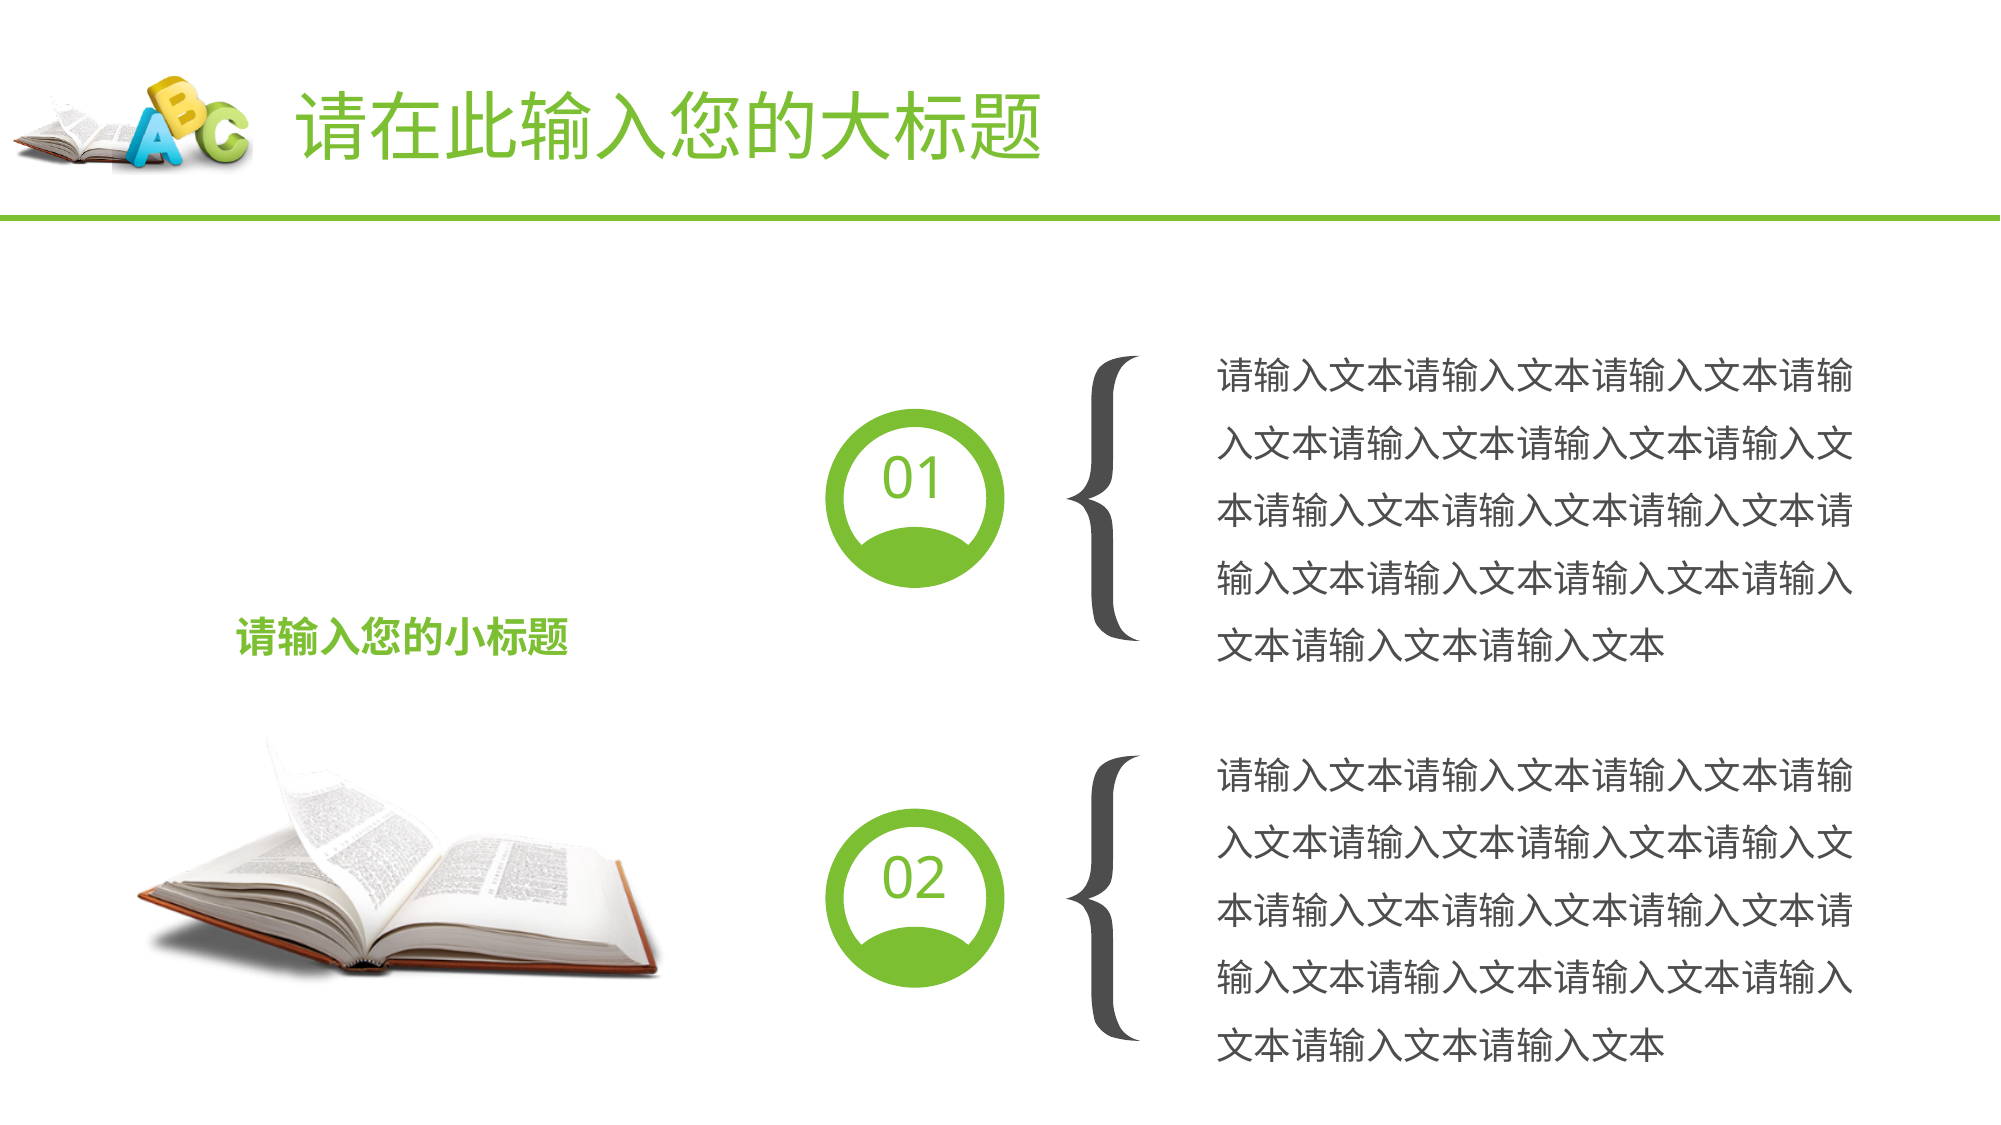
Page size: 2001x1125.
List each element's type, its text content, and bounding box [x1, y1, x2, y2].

text_box [1066, 355, 1141, 641]
text_box 02 [824, 807, 1006, 989]
text_box [1066, 755, 1141, 1041]
picture [137, 735, 668, 988]
title 请在此输入您的大标题 [278, 60, 1821, 200]
text_box 请输入您的小标题 [105, 587, 700, 685]
picture [13, 72, 262, 175]
text_box 01 [824, 407, 1006, 589]
text_box 请输入文本请输入文本请输入文本请输入文本请输入文本请输入文本请输入文本请输入文本请输入文本请输入文本请输入文本请输入文本请输入文本请输入文本请输入文本请输入文本 [1201, 336, 1871, 660]
text_box 请输入文本请输入文本请输入文本请输入文本请输入文本请输入文本请输入文本请输入文本请输入文本请输入文本请输入文本请输入文本请输入文本请输入文本请输入文本请输入文本 [1201, 736, 1871, 1060]
